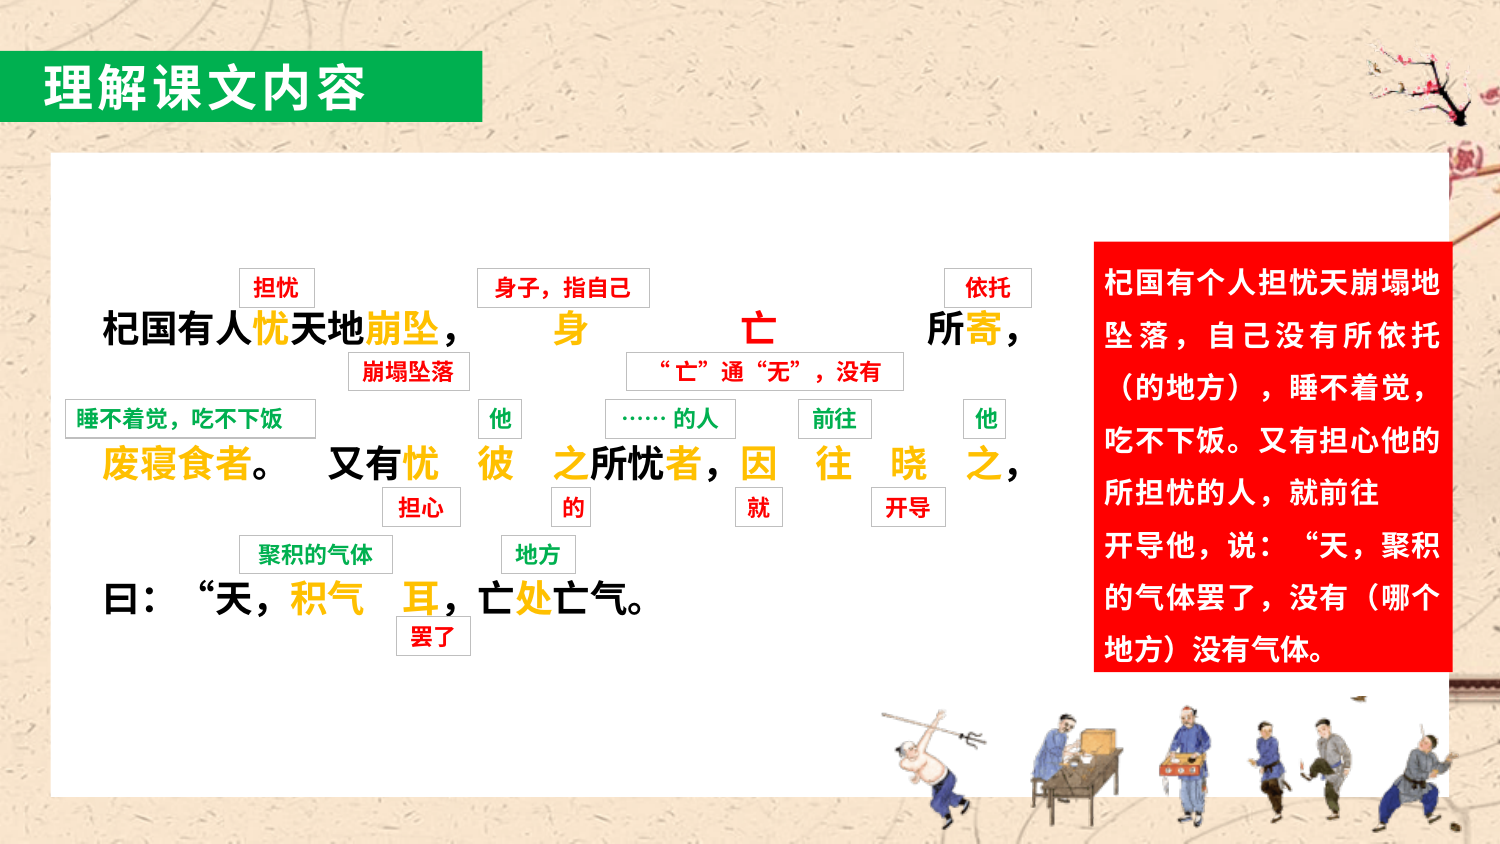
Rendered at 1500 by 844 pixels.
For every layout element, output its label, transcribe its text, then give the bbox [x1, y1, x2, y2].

text_box 担心 [382, 487, 461, 527]
text_box ……的人 [605, 399, 736, 439]
text_box 理解课文内容 [0, 50, 483, 122]
text_box “亡”通“无”，没有 [626, 352, 904, 391]
text_box 他 [478, 399, 522, 439]
text_box 担忧 [239, 268, 315, 308]
text_box 崩塌坠落 [348, 352, 470, 391]
text_box 开导 [871, 487, 946, 527]
text_box 前往 [798, 399, 872, 439]
picture [0, 0, 1500, 844]
text_box 依托 [944, 268, 1032, 308]
text_box 就 [735, 487, 783, 527]
text_box 杞国有人忧天地崩坠， 身 亡 所寄， 废寝食者。 又有忧 彼 之所忧者，因 往 晓 之， 曰：“天，积气 耳，亡处亡气。 [91, 299, 1093, 626]
text_box 罢了 [396, 616, 471, 656]
text_box 睡不着觉，吃不下饭 [65, 399, 91, 439]
text_box 他 [963, 399, 1006, 439]
text_box 的 [551, 487, 591, 527]
text_box 聚积的气体 [239, 535, 393, 574]
text_box 身子，指自己 [477, 268, 650, 308]
text_box 地方 [501, 535, 576, 574]
text_box 杞国有个人担忧天崩塌地坠落，自己没有所依托（的地方），睡不着觉，吃不下饭。又有担心他的所担忧的人，就前往 开导他，说：“天，聚积的气体罢了，没有（哪个地方）没有气体。 [1093, 241, 1453, 673]
